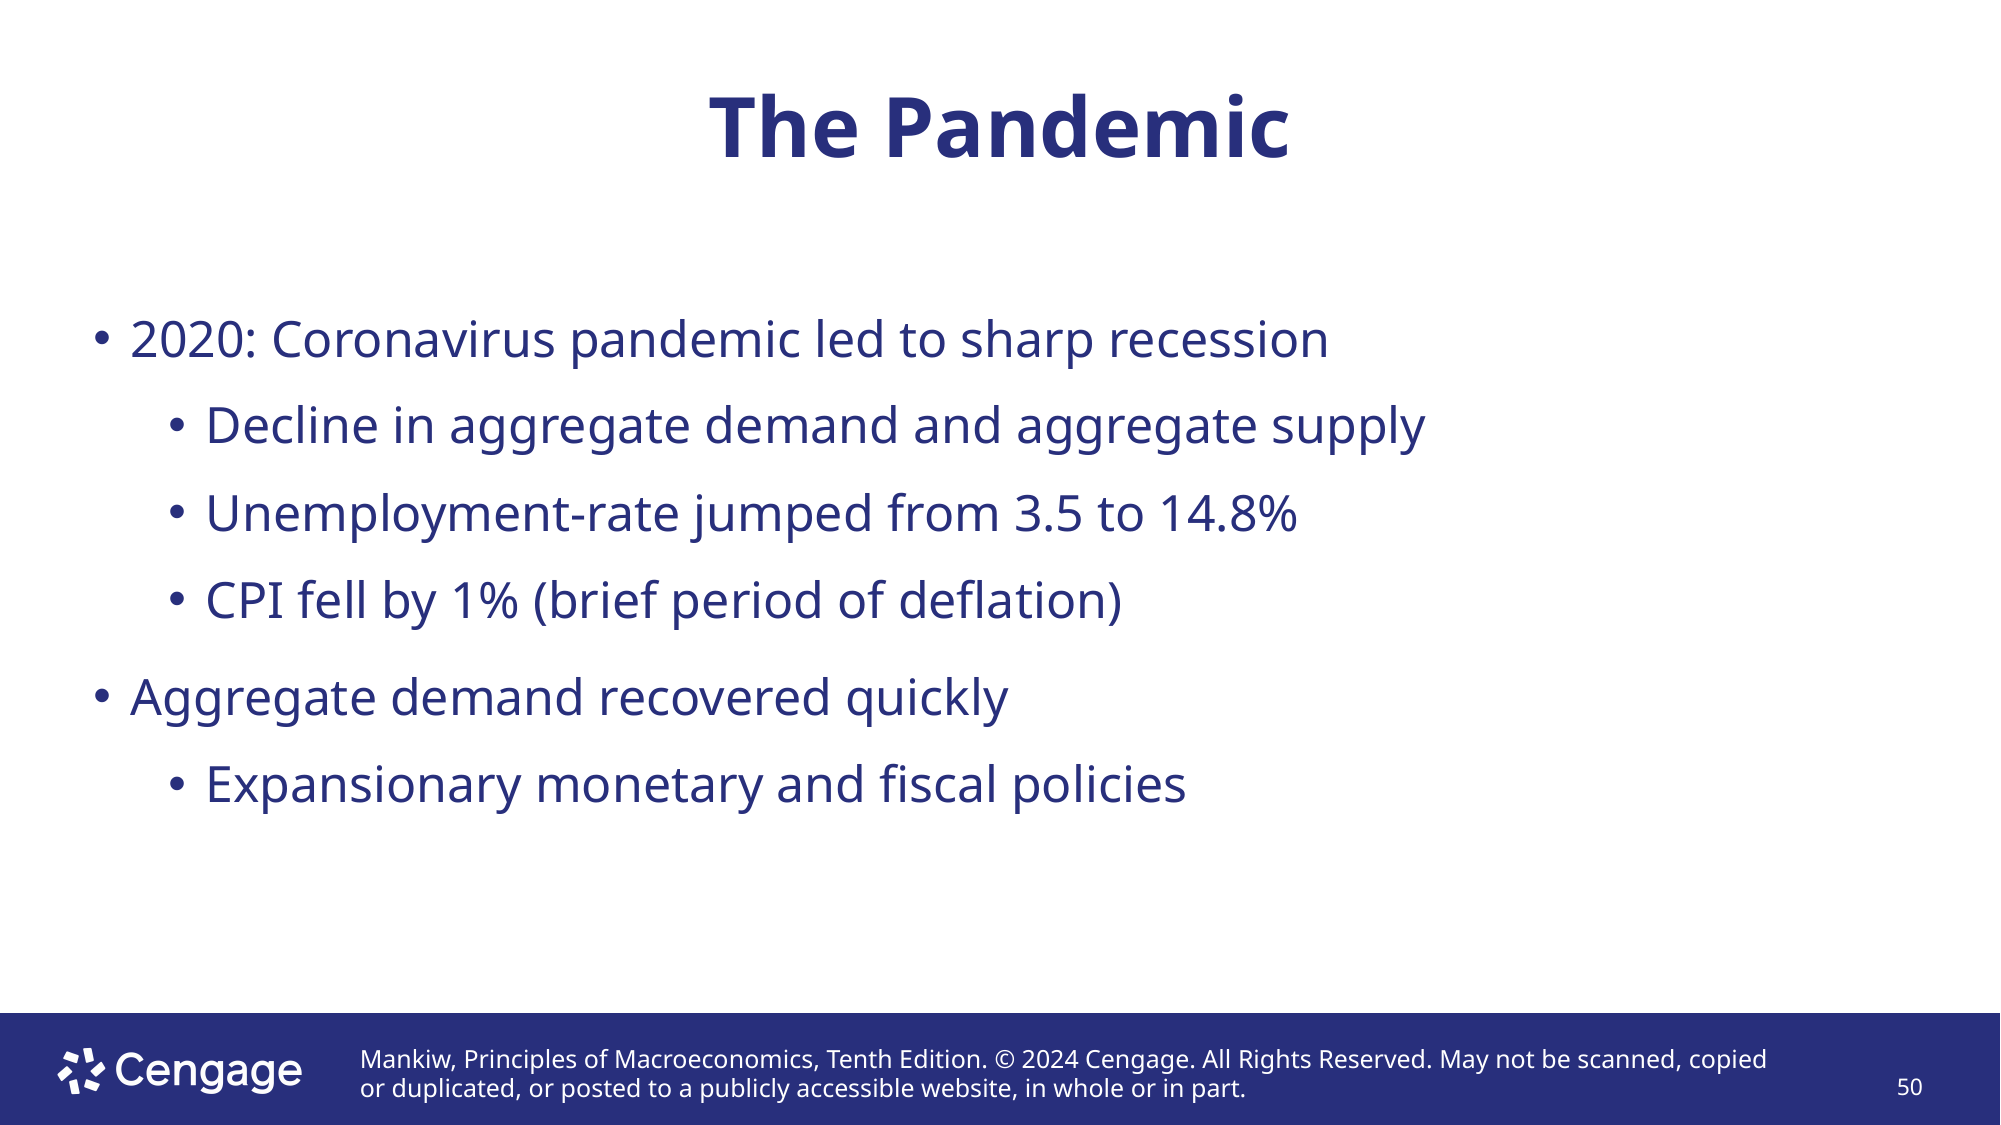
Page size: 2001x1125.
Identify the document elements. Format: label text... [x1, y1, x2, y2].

list 2020: Coronavirus pandemic led to sharp recession Decline in aggregate demand and aggregate supply Unemployment-rate jumped from 3.5 to 14.8% CPI fell by 1% (brief period of deflation) Aggregate demand recovered quickly Expansionary monetary and fiscal policies [78, 299, 1923, 1014]
title The Pandemic [78, 77, 1923, 278]
picture [30, 1020, 329, 1122]
